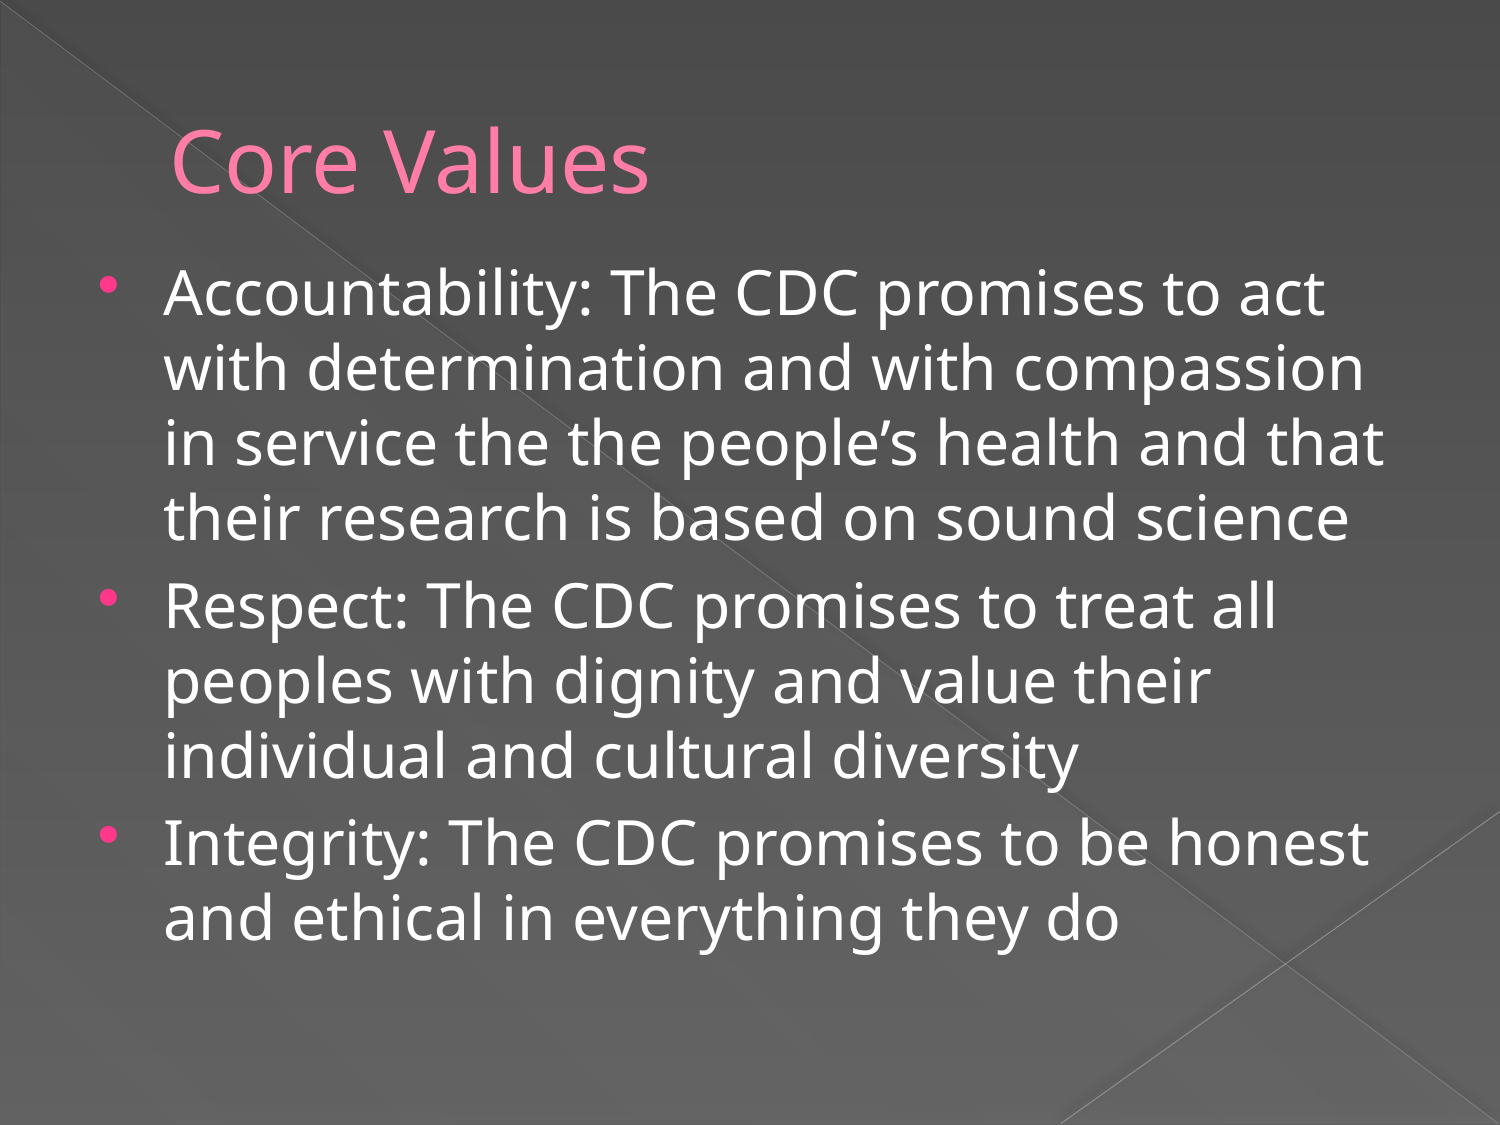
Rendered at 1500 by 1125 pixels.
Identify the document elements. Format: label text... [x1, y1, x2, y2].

title Core Values [75, 43, 1425, 246]
list Accountability: The CDC promises to act with determination and with compassion in service the the people’s health and that their research is based on sound science Respect: The CDC promises to treat all peoples with dignity and value their individual and cultural diversity Integrity: The CDC promises to be honest and ethical in everything they do [75, 246, 1425, 1059]
